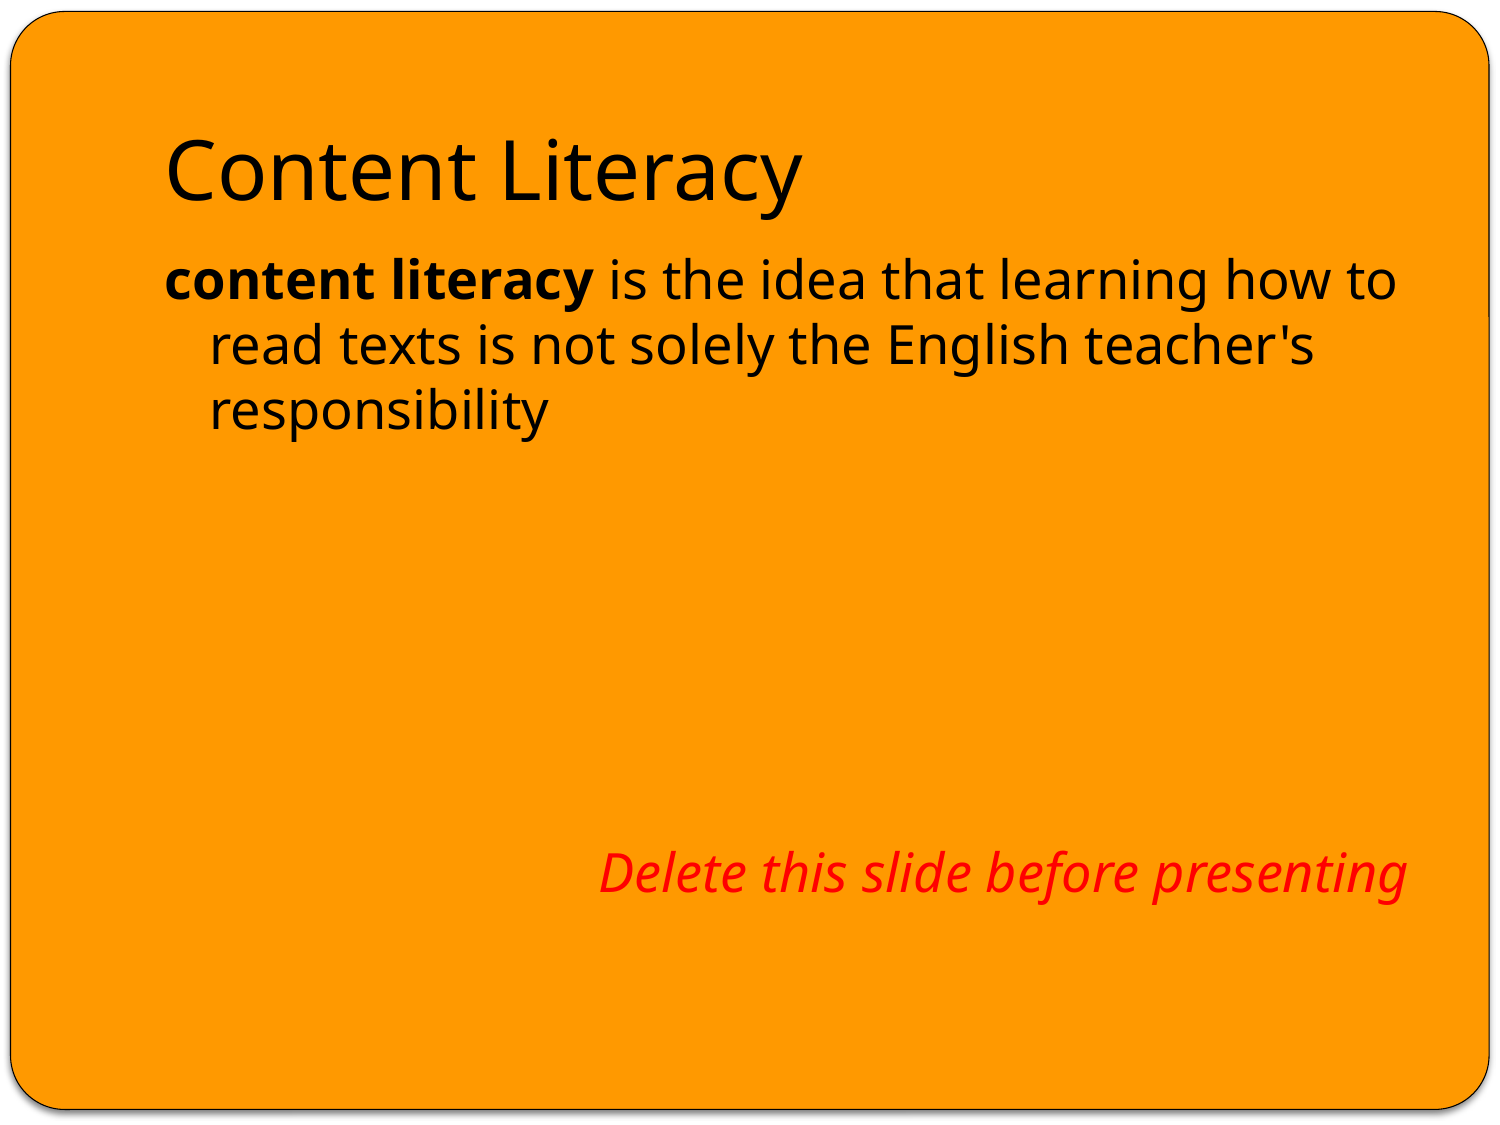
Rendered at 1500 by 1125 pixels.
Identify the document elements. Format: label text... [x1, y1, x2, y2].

title Content Literacy [150, 45, 1425, 233]
list content literacy is the idea that learning how to read texts is not solely the English teacher's responsibility Delete this slide before presenting [150, 237, 1425, 988]
